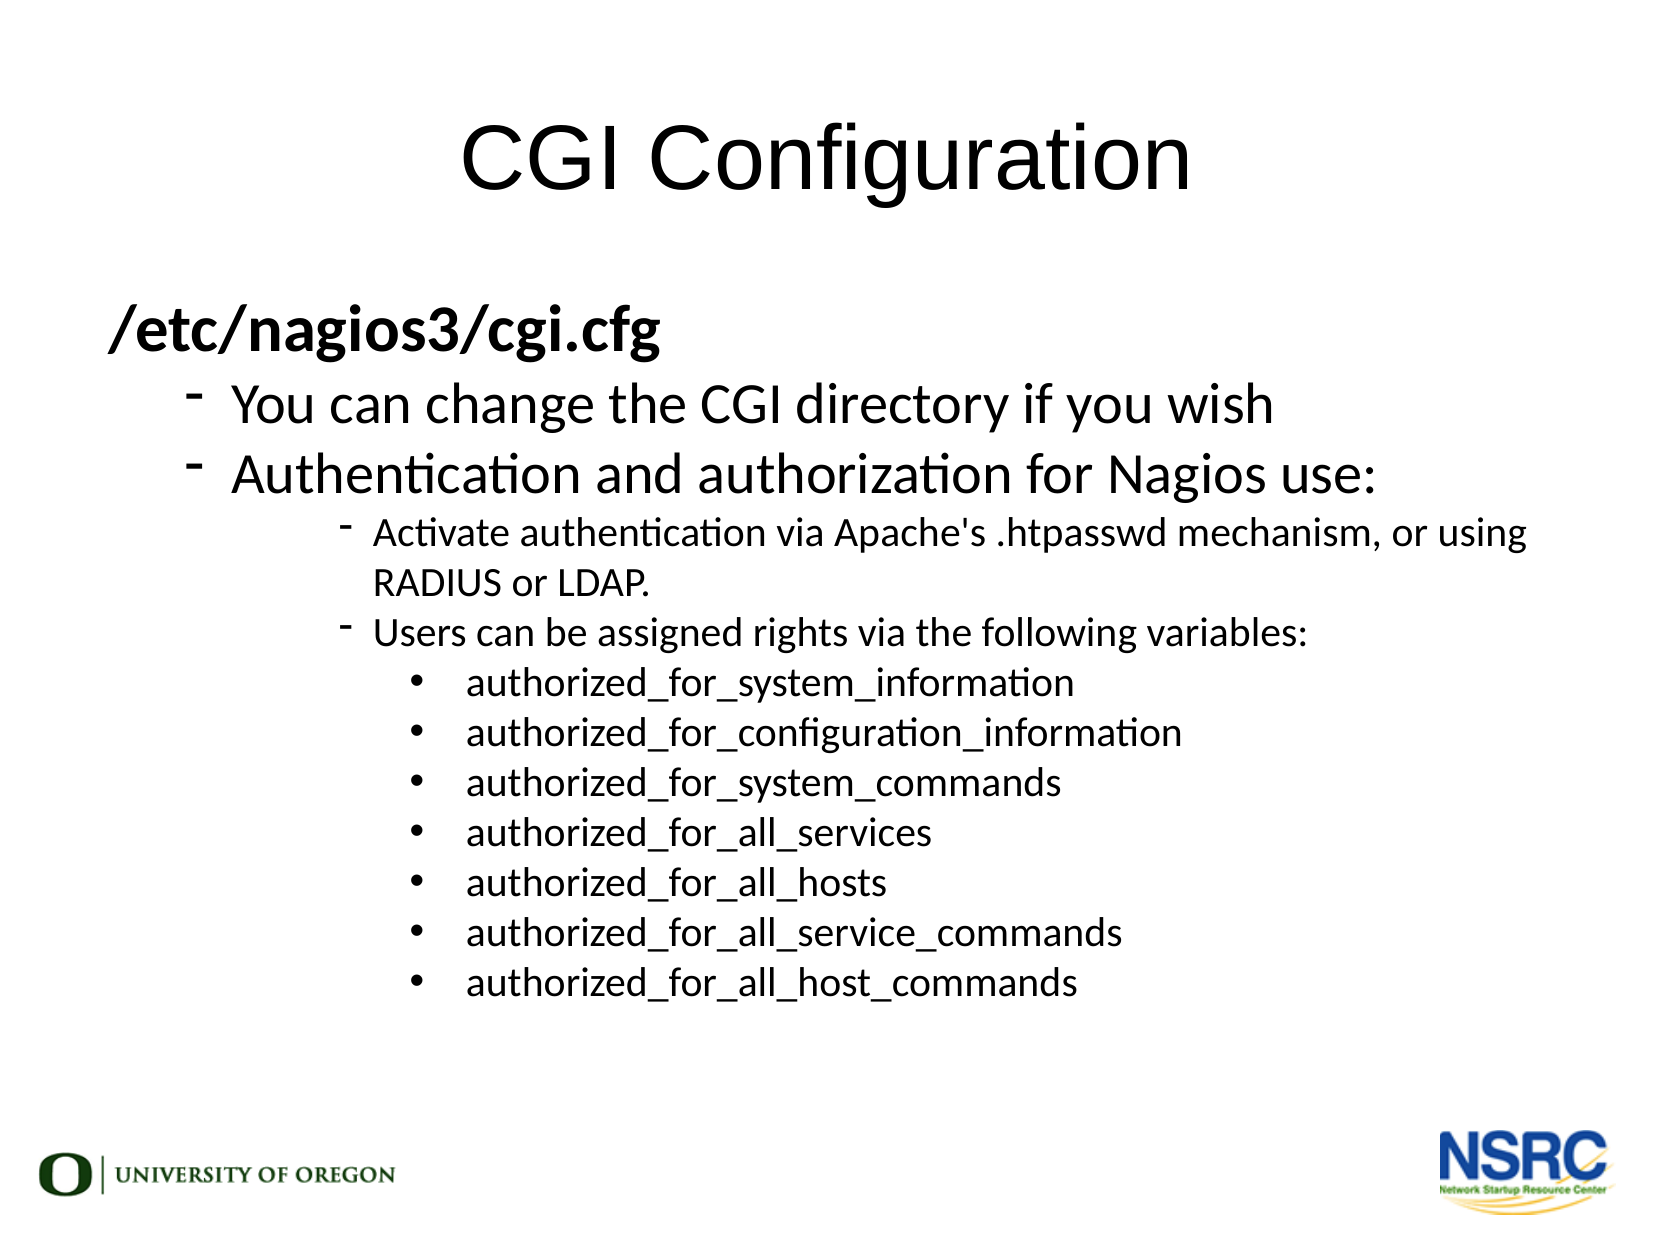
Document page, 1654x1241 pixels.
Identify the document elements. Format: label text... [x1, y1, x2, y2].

text_box /etc/nagios3/cgi.cfg You can change the CGI directory if you wish Authentication and authorization for Nagios use: Activate authentication via Apache's .htpasswd mechanism, or using RADIUS or LDAP. Users can be assigned rights via the following variables: authorized_for_system_information authorized_for_configuration_information authorized_for_system_commands authorized_for_all_services authorized_for_all_hosts authorized_for_all_service_commands authorized_for_all_host_commands [91, 275, 1599, 1196]
picture [37, 1151, 397, 1198]
text_box CGI Configuration [82, 49, 1571, 257]
picture [1440, 1130, 1616, 1215]
